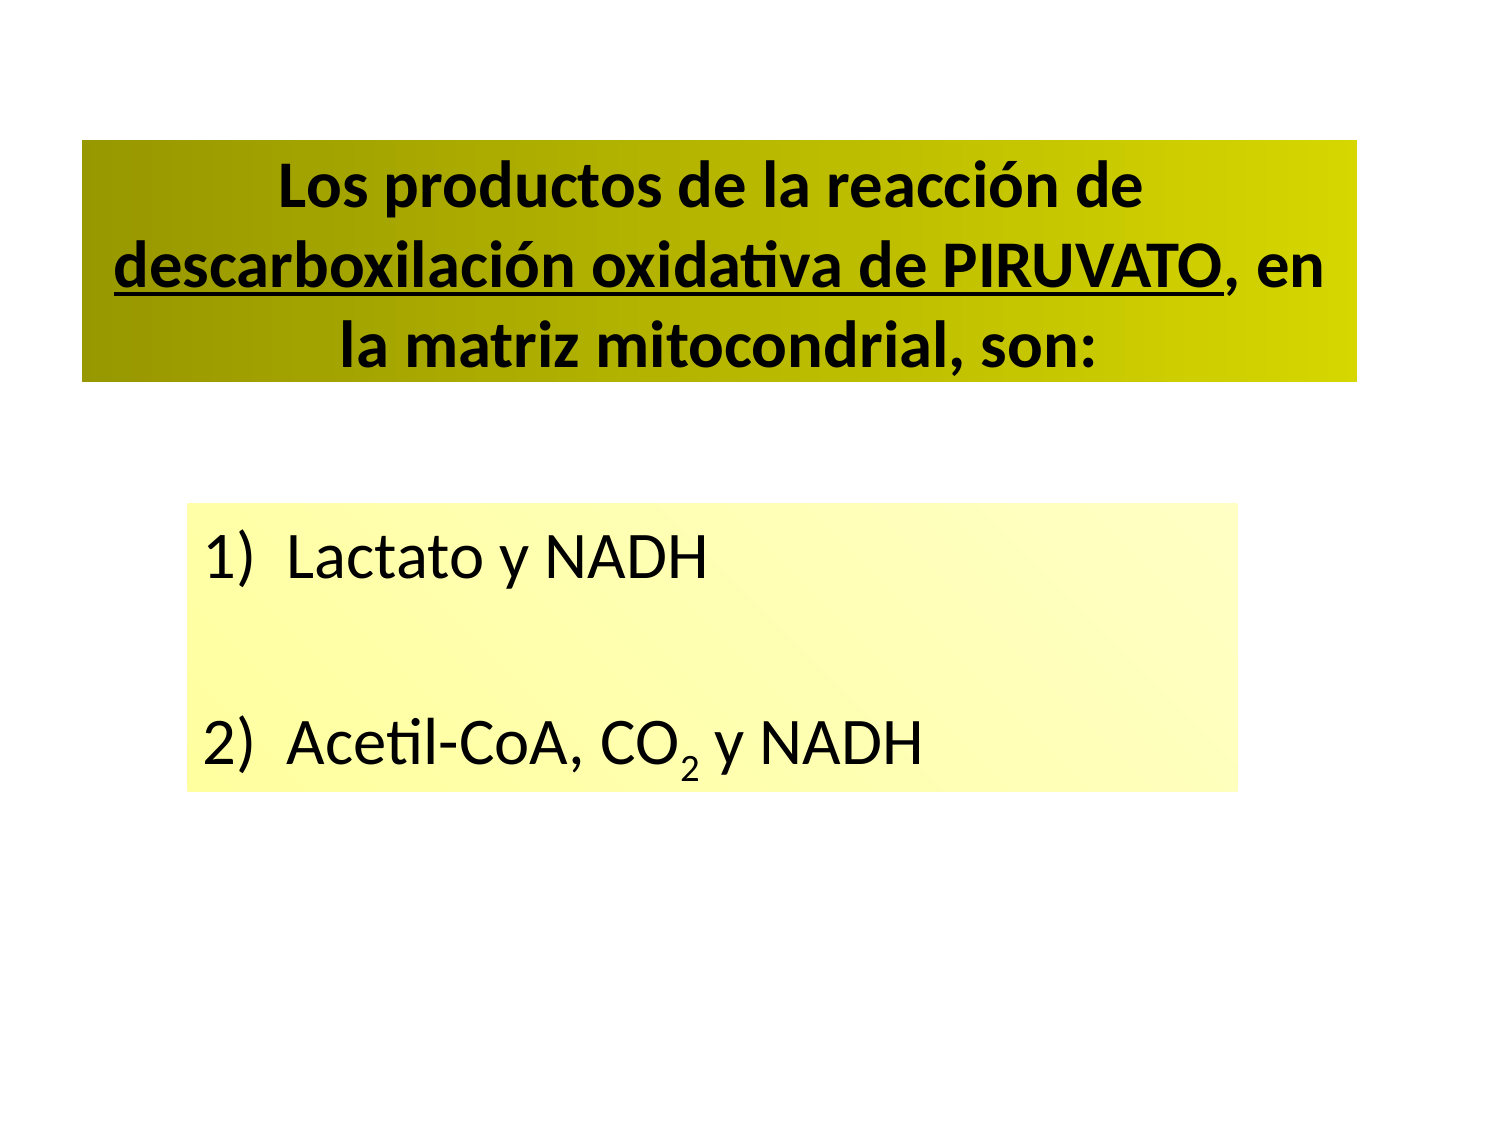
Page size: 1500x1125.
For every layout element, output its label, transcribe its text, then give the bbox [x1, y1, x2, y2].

subtitle Lactato y NADH Acetil-CoA, CO2 y NADH [187, 503, 1238, 792]
title Los productos de la reacción de descarboxilación oxidativa de PIRUVATO, en la matriz mitocondrial, son: [82, 140, 1357, 382]
